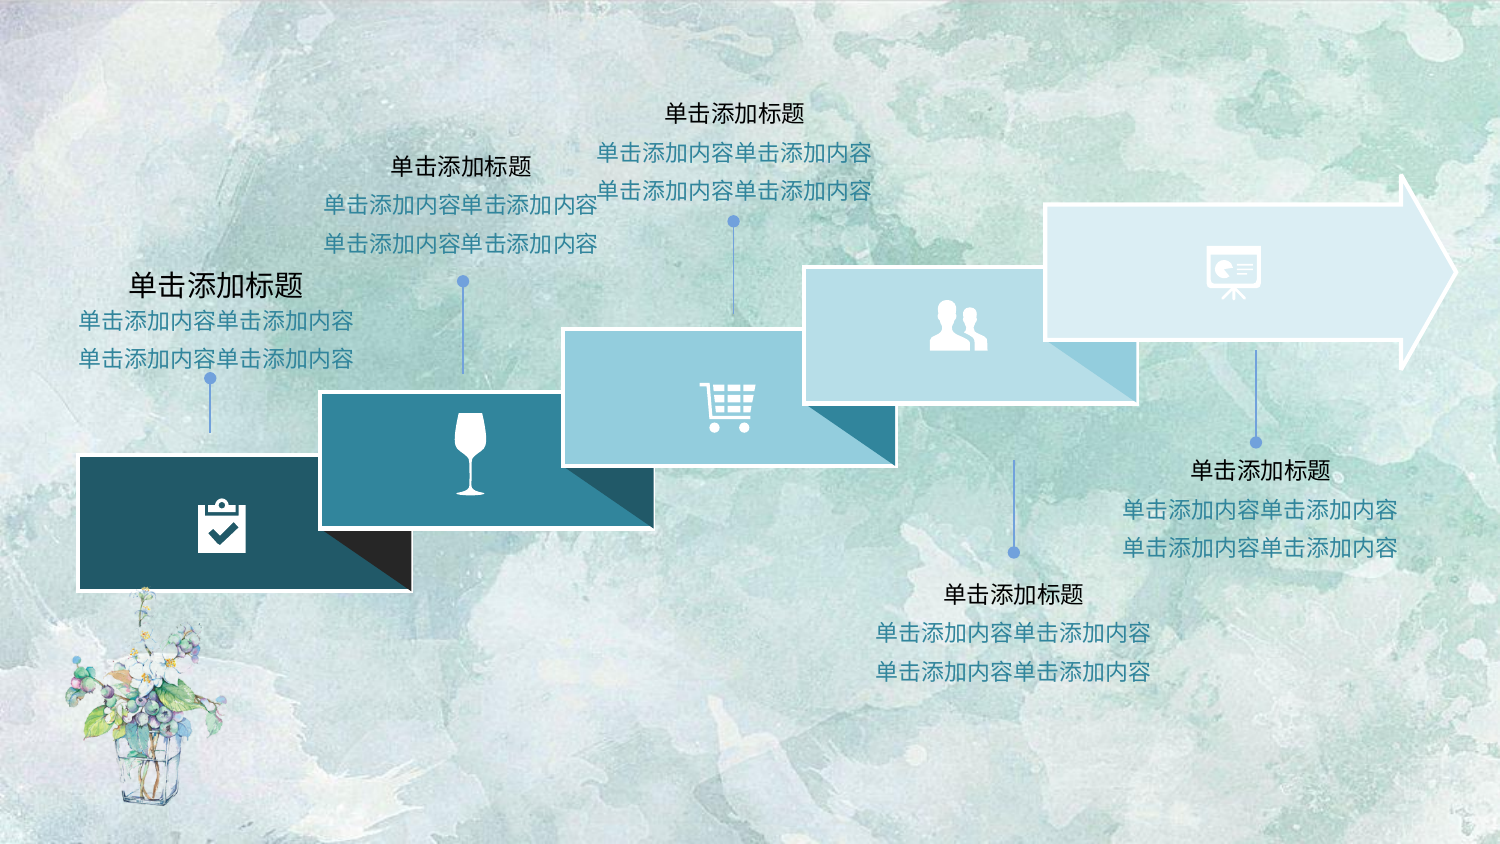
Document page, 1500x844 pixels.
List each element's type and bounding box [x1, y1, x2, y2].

picture [0, 0, 1500, 844]
text_box [66, 98, 1457, 696]
